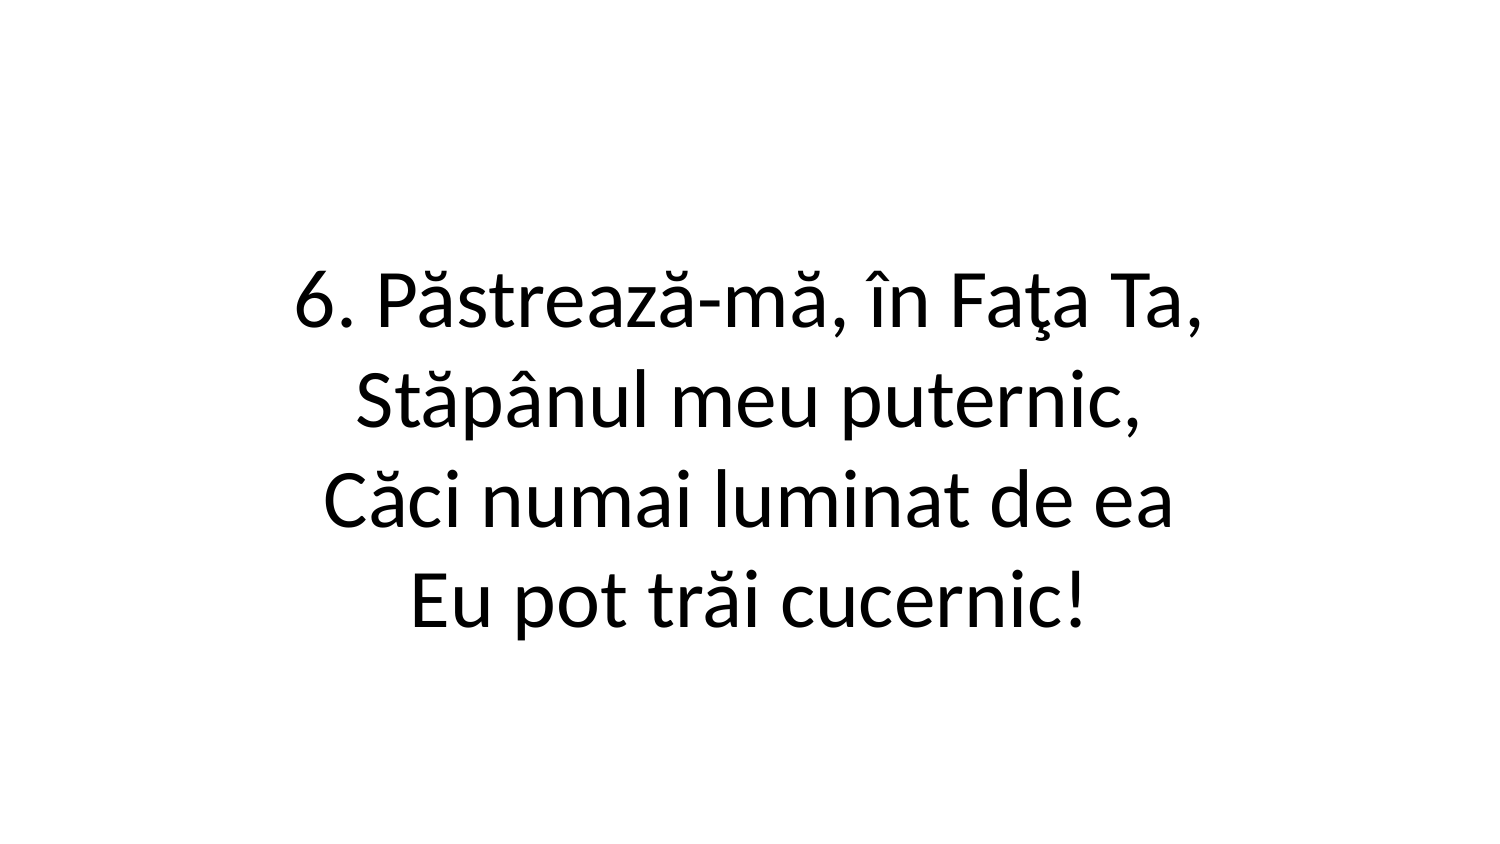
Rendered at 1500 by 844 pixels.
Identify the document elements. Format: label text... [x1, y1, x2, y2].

text_box 6. Păstrează-mă, în Faţa Ta, Stăpânul meu puternic, Căci numai luminat de ea Eu pot trăi cucernic! [278, 192, 1221, 652]
